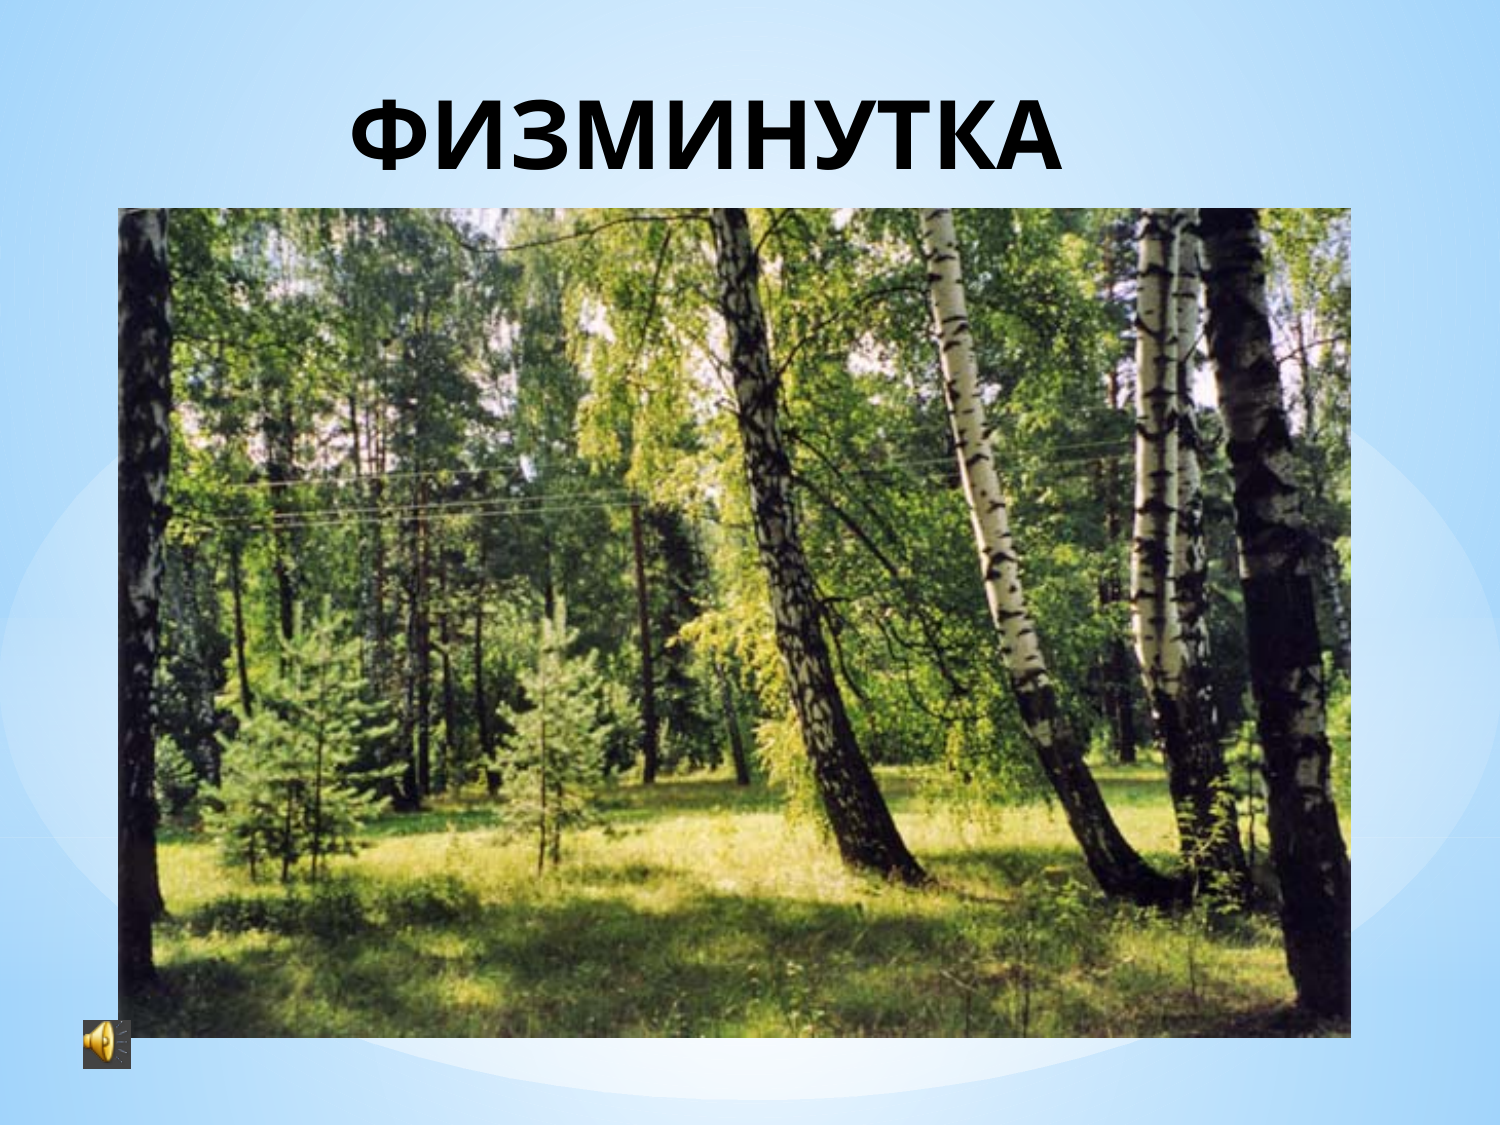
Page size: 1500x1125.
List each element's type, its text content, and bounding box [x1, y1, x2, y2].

picture [81, 207, 1352, 1070]
title ФИЗМИНУТКА [171, 66, 1240, 205]
